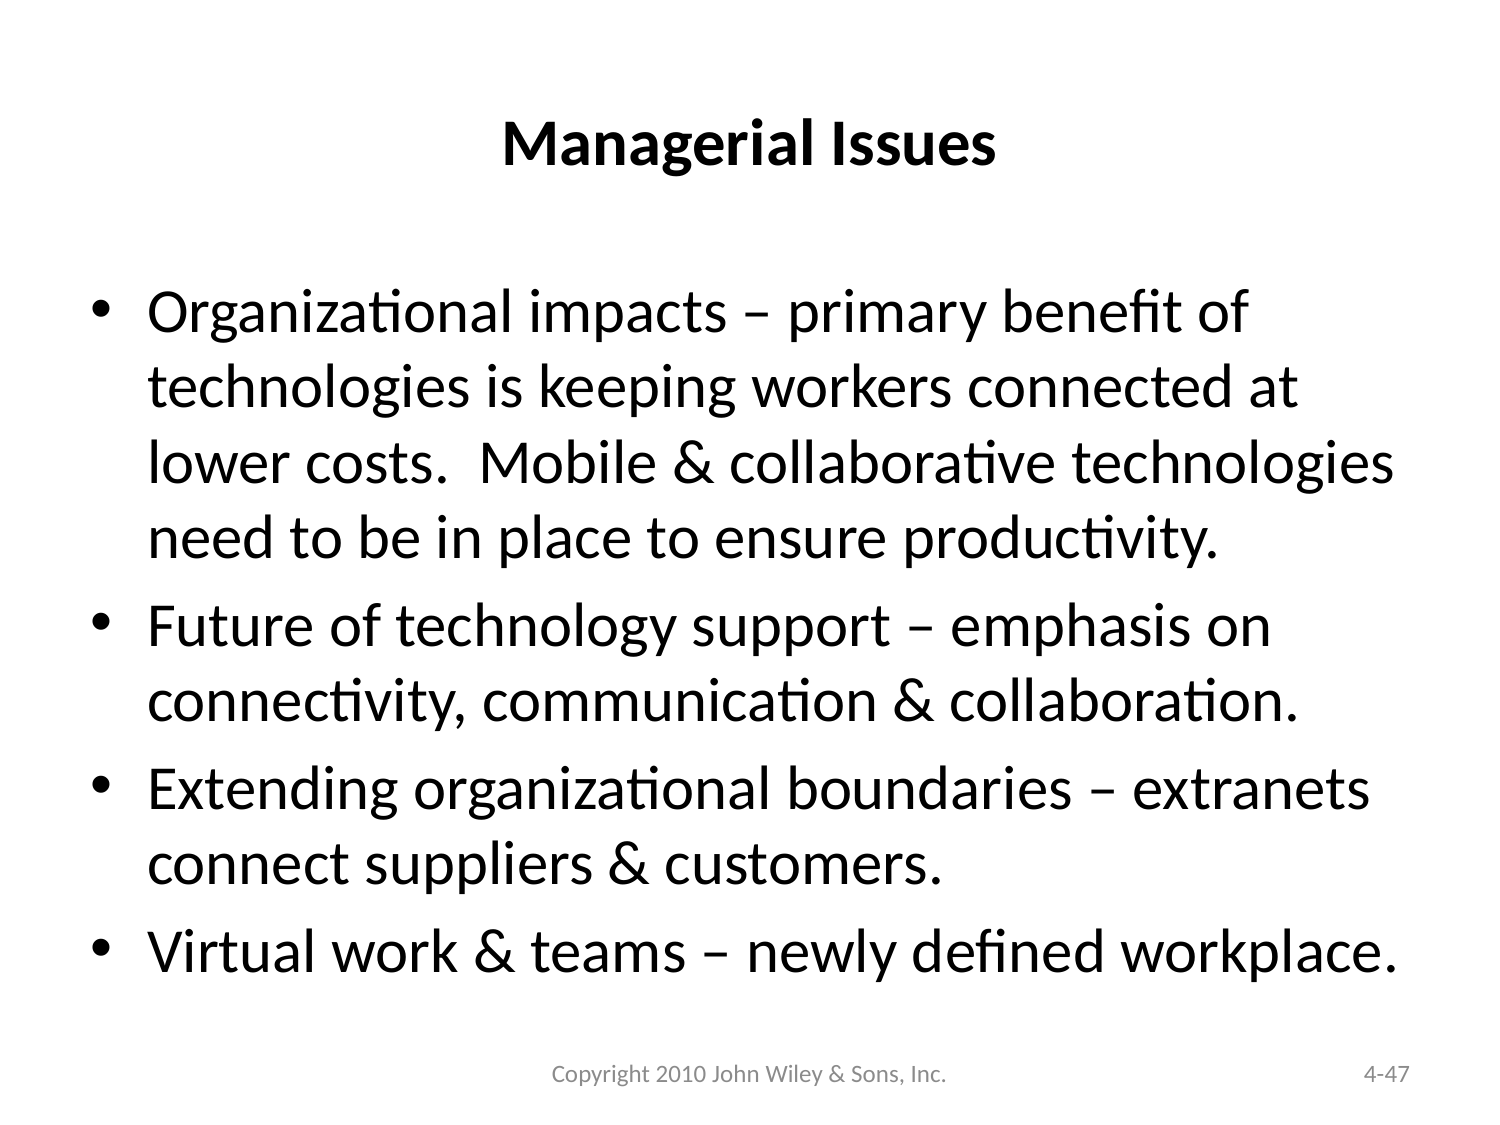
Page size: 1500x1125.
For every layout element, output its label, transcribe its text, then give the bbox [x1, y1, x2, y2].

footer Copyright 2010 John Wiley & Sons, Inc. [512, 1042, 988, 1103]
title Managerial Issues [75, 45, 1425, 233]
list Organizational impacts – primary benefit of technologies is keeping workers connected at lower costs. Mobile & collaborative technologies need to be in place to ensure productivity. Future of technology support – emphasis on connectivity, communication & collaboration. Extending organizational boundaries – extranets connect suppliers & customers. Virtual work & teams – newly defined workplace. [75, 262, 1425, 1005]
slide_number 4-47 [1074, 1042, 1425, 1103]
